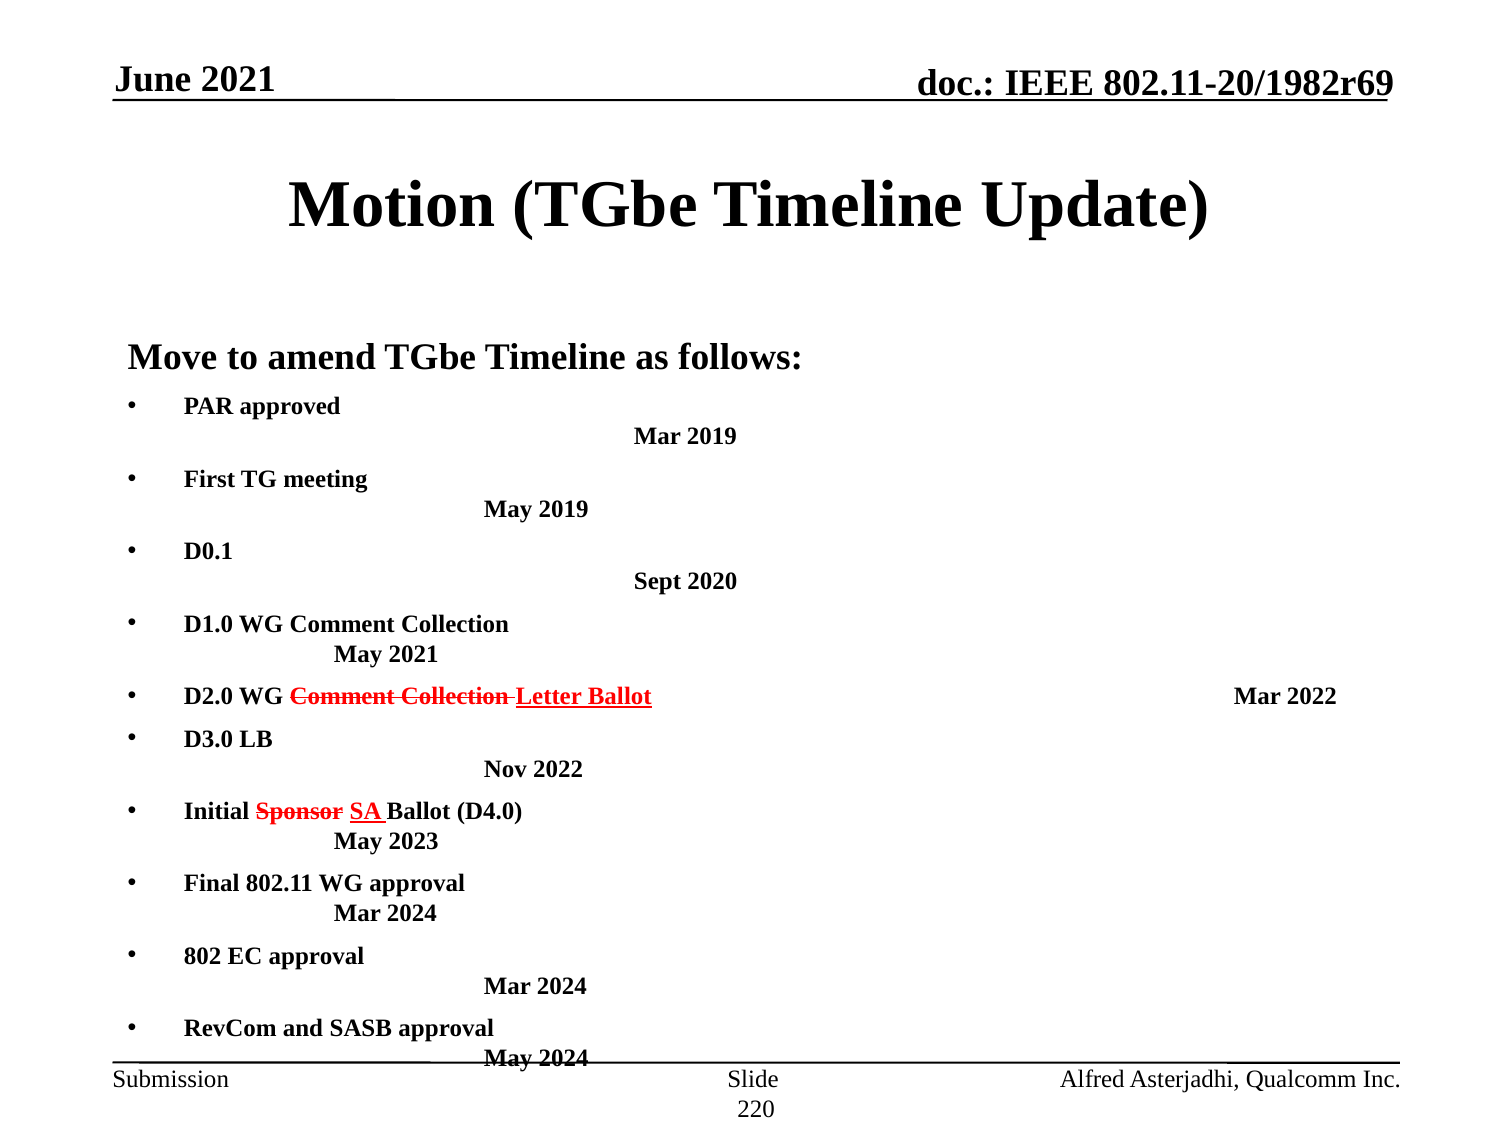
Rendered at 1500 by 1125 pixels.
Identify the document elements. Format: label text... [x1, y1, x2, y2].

list Move to amend TGbe Timeline as follows: PAR approved Mar 2019 First TG meeting May 2019 D0.1 Sept 2020 D1.0 WG Comment Collection May 2021 D2.0 WG Comment Collection Letter Ballot Mar 2022 D3.0 LB Nov 2022 Initial Sponsor SA Ballot (D4.0) May 2023 Final 802.11 WG approval Mar 2024 802 EC approval Mar 2024 RevCom and SASB approval May 2024 Move: Bin Tian Second: Stephen McCann Discussion: None. Result: Approved with unanimous consent. [112, 324, 1388, 1000]
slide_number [114, 54, 423, 100]
title Motion (TGbe Timeline Update) [112, 112, 1388, 288]
slide_number Slide 220 [712, 1061, 800, 1123]
footer Alfred Asterjadhi, Qualcomm Inc. [878, 1061, 1402, 1093]
